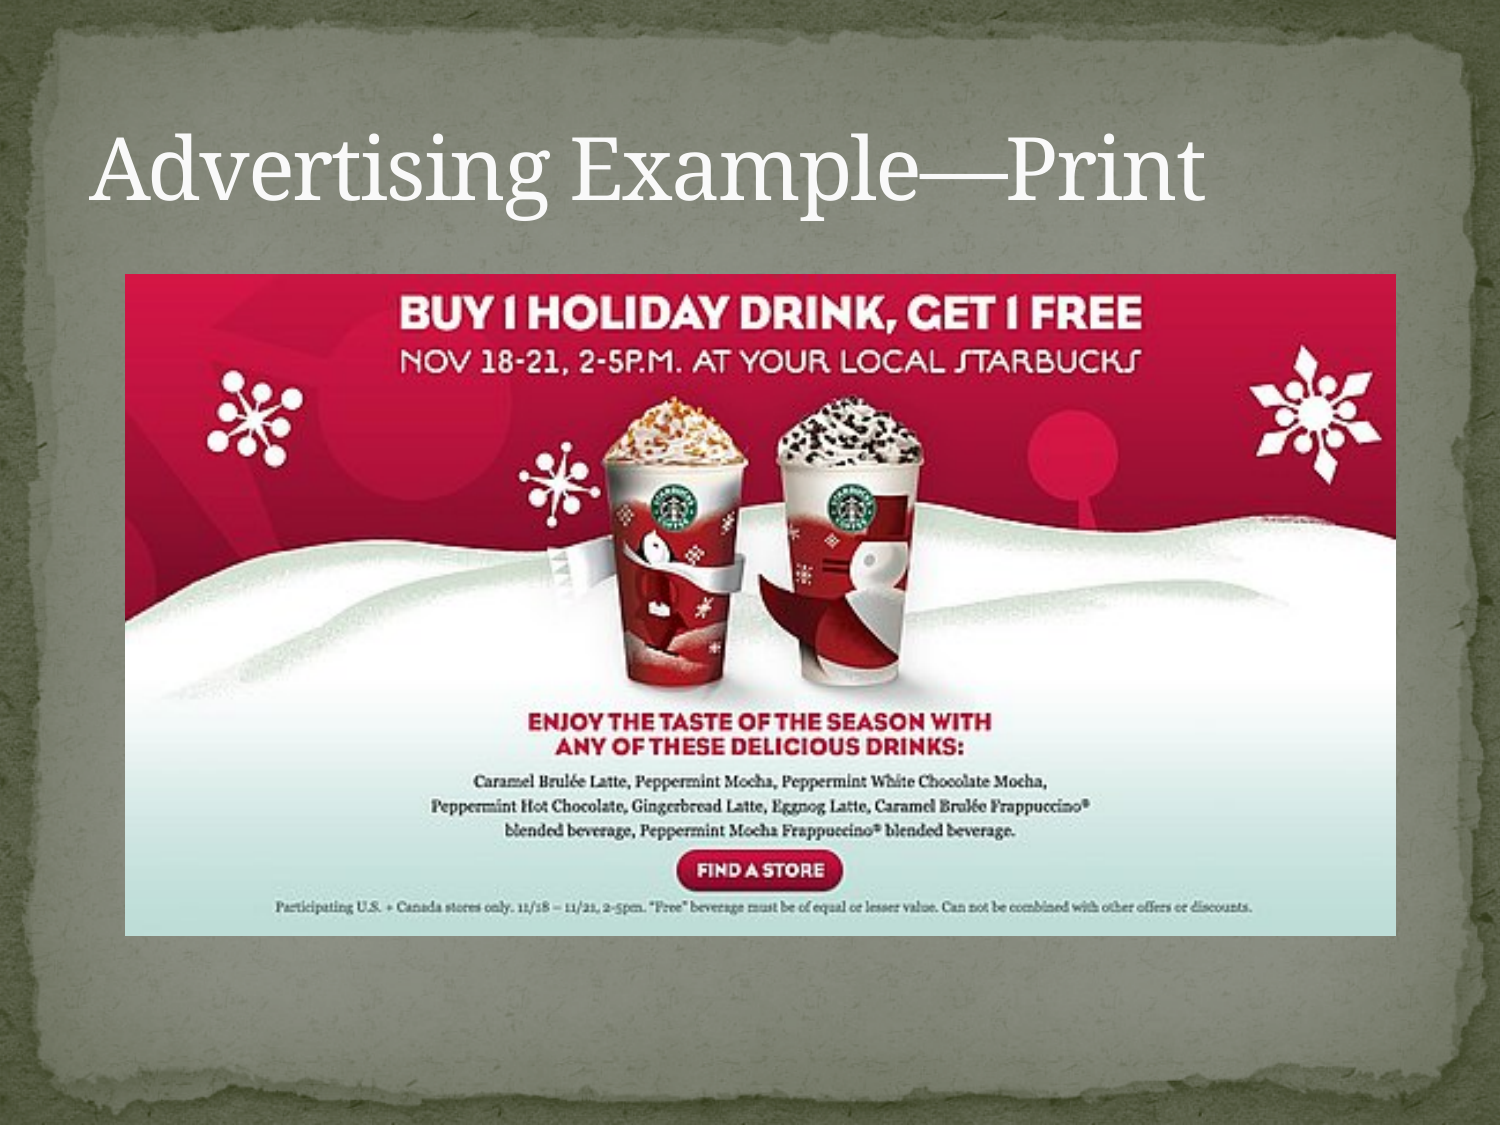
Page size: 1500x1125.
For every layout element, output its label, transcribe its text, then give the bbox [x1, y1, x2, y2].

picture [125, 274, 1396, 936]
title Advertising Example—Print [74, 24, 1425, 225]
